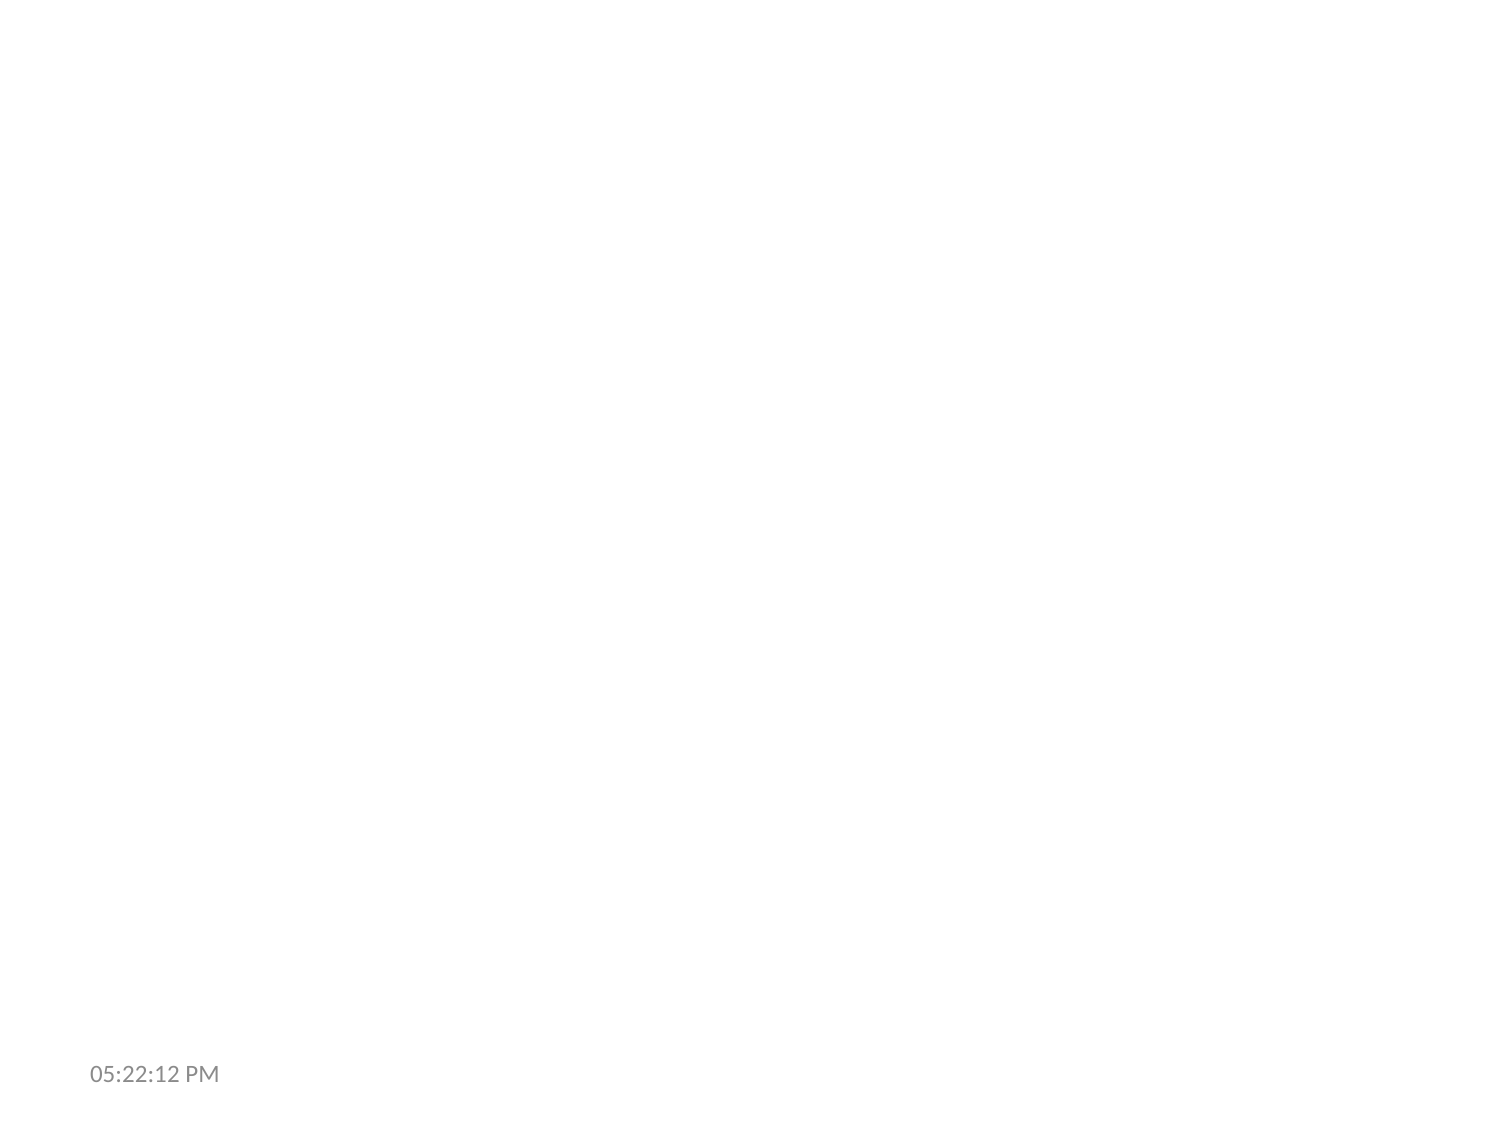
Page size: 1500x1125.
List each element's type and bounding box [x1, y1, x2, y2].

slide_number [75, 1042, 425, 1103]
